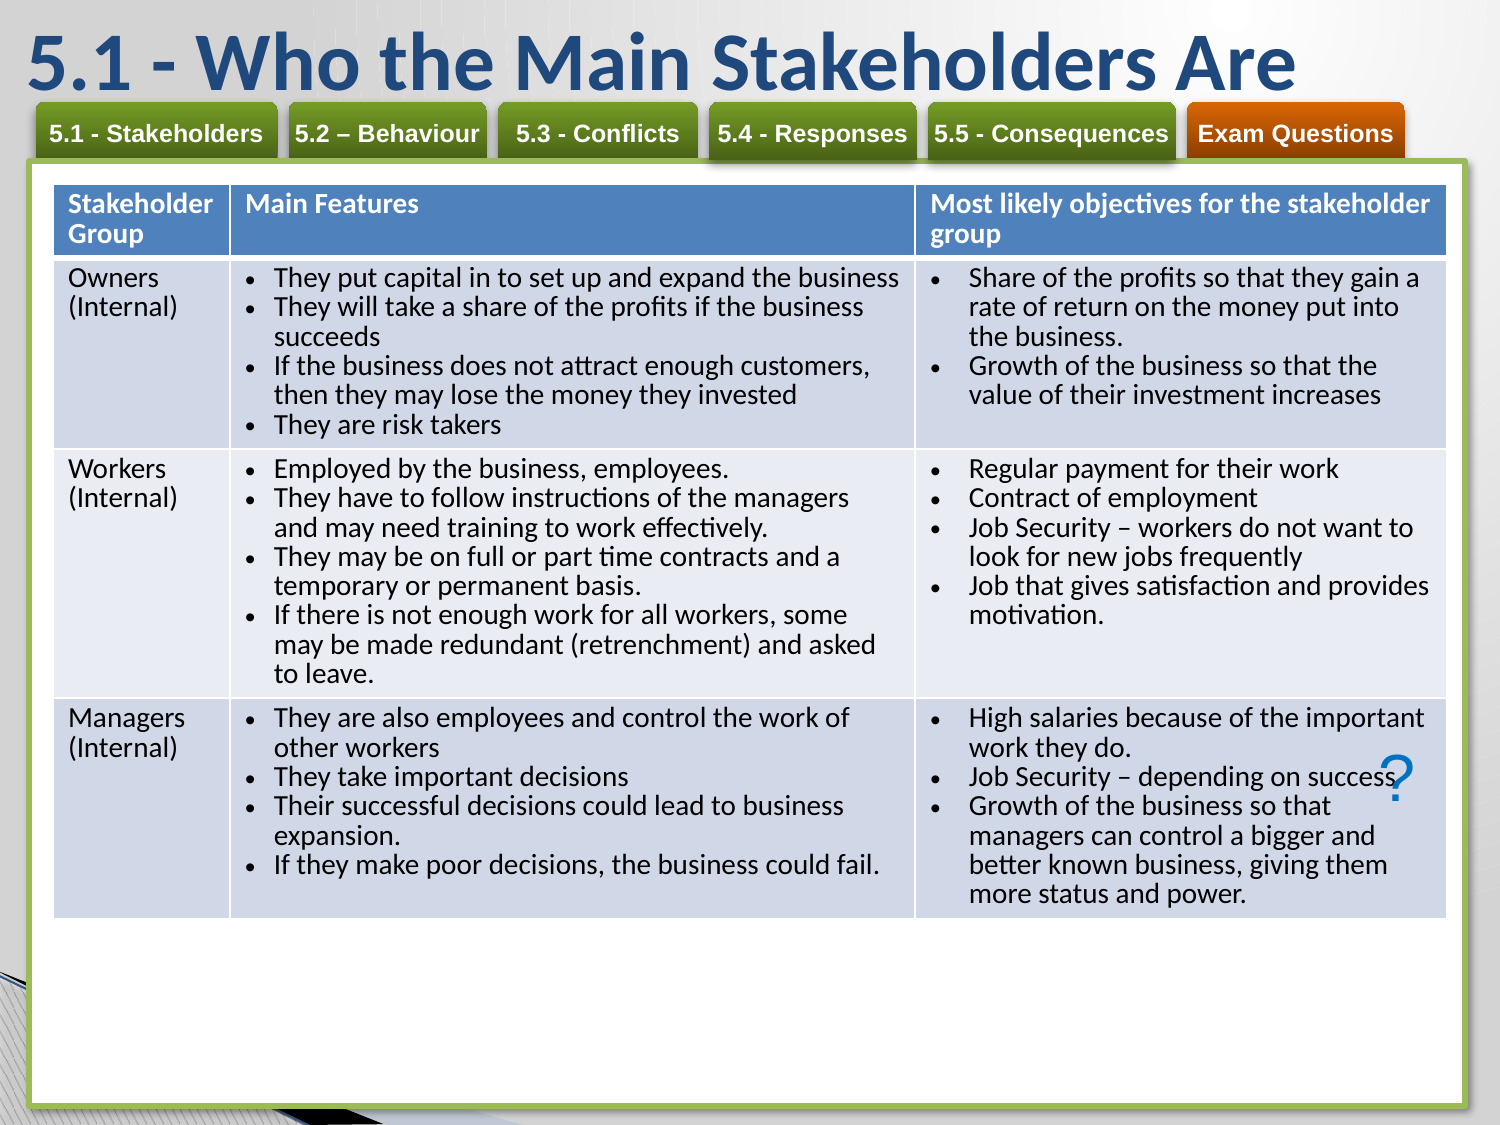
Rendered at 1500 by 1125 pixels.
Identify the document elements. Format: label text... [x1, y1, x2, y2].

table_cell Regular payment for their work Contract of employment Job Security – workers do not want to look for new jobs frequently Job that gives satisfaction and provides motivation. [916, 450, 1446, 697]
text_box ? [1364, 727, 1424, 823]
table_cell Share of the profits so that they gain a rate of return on the money put into the business. Growth of the business so that the value of their investment increases [916, 261, 1446, 448]
table_header Stakeholder Group [54, 185, 229, 255]
table_header Most likely objectives for the stakeholder group [916, 185, 1446, 255]
table_cell Owners (Internal) [54, 261, 229, 448]
table_cell Managers (Internal) [54, 699, 229, 918]
title 5.1 - Who the Main Stakeholders Are [11, 11, 1465, 102]
picture [281, 1114, 303, 1125]
table_cell They are also employees and control the work of other workers They take important decisions Their successful decisions could lead to business expansion. If they make poor decisions, the business could fail. [231, 699, 914, 918]
table_cell High salaries because of the important work they do. Job Security – depending on success Growth of the business so that managers can control a bigger and better known business, giving them more status and power. [916, 699, 1446, 918]
table_header Main Features [231, 185, 914, 255]
table_cell They put capital in to set up and expand the business They will take a share of the profits if the business succeeds If the business does not attract enough customers, then they may lose the money they invested They are risk takers [231, 261, 914, 448]
table_cell Workers (Internal) [54, 450, 229, 697]
table_cell Employed by the business, employees. They have to follow instructions of the managers and may need training to work effectively. They may be on full or part time contracts and a temporary or permanent basis. If there is not enough work for all workers, some may be made redundant (retrenchment) and asked to leave. [231, 450, 914, 697]
